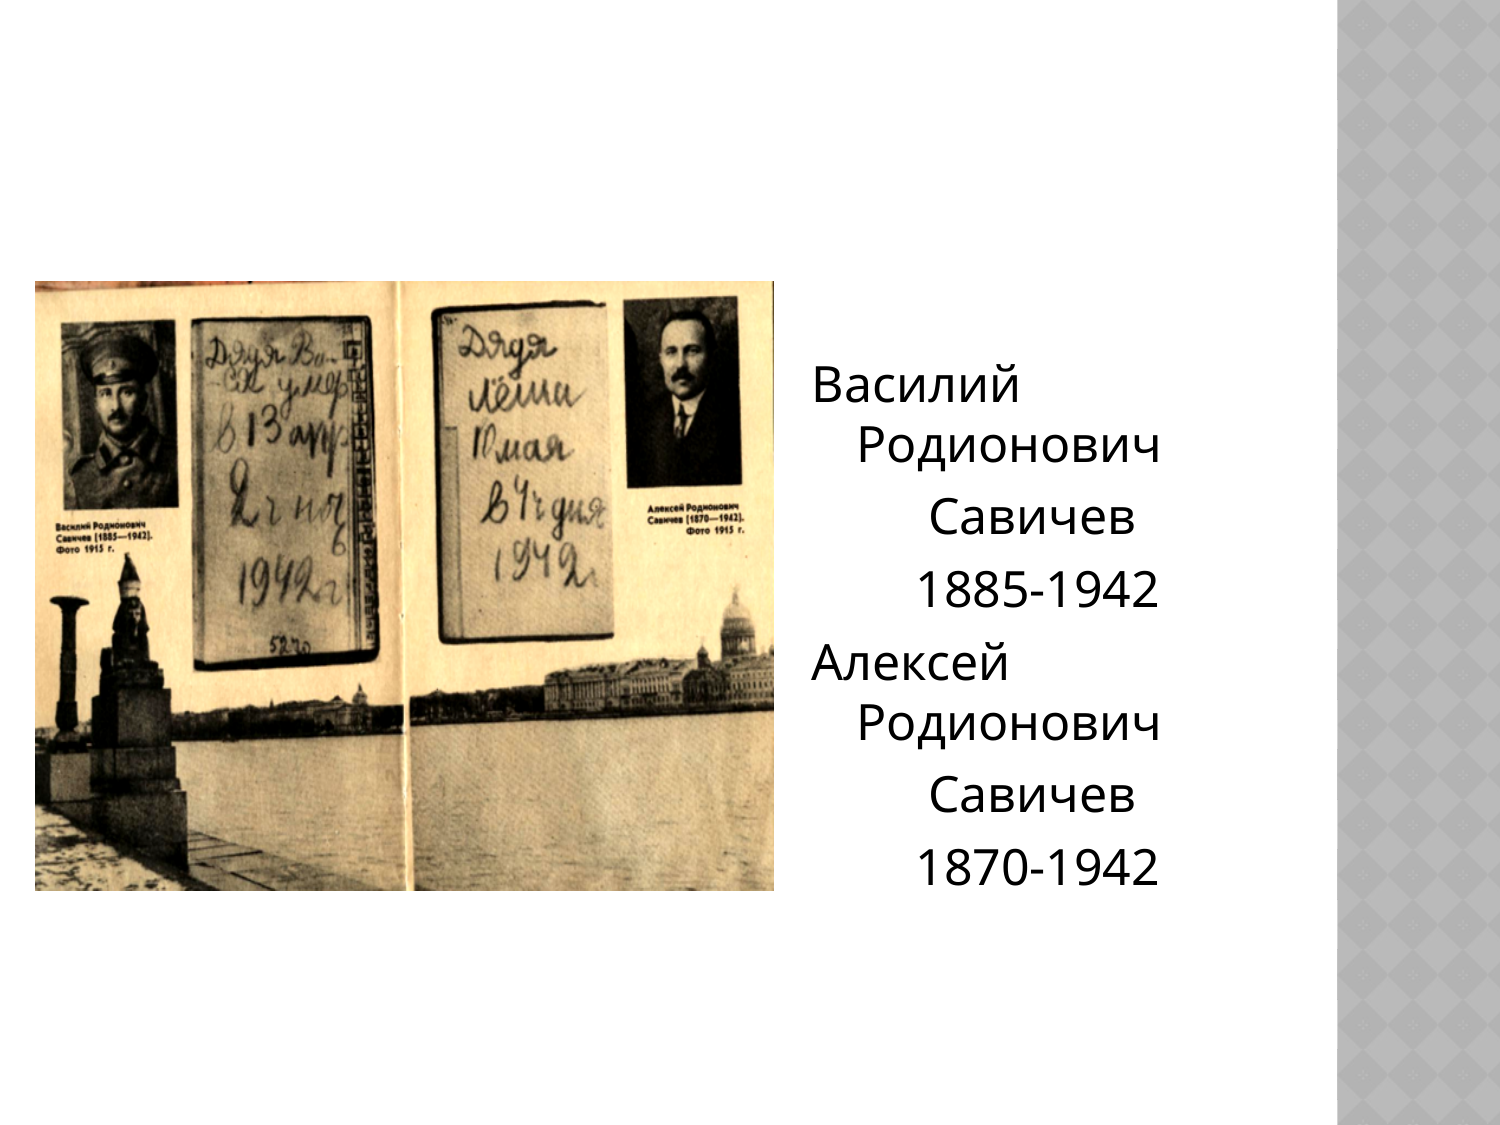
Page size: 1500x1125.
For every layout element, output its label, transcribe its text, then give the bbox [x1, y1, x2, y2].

list Василий Родионович Савичев 1885-1942 Алексей Родионович Савичев 1870-1942 [796, 262, 1325, 1005]
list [34, 280, 774, 891]
